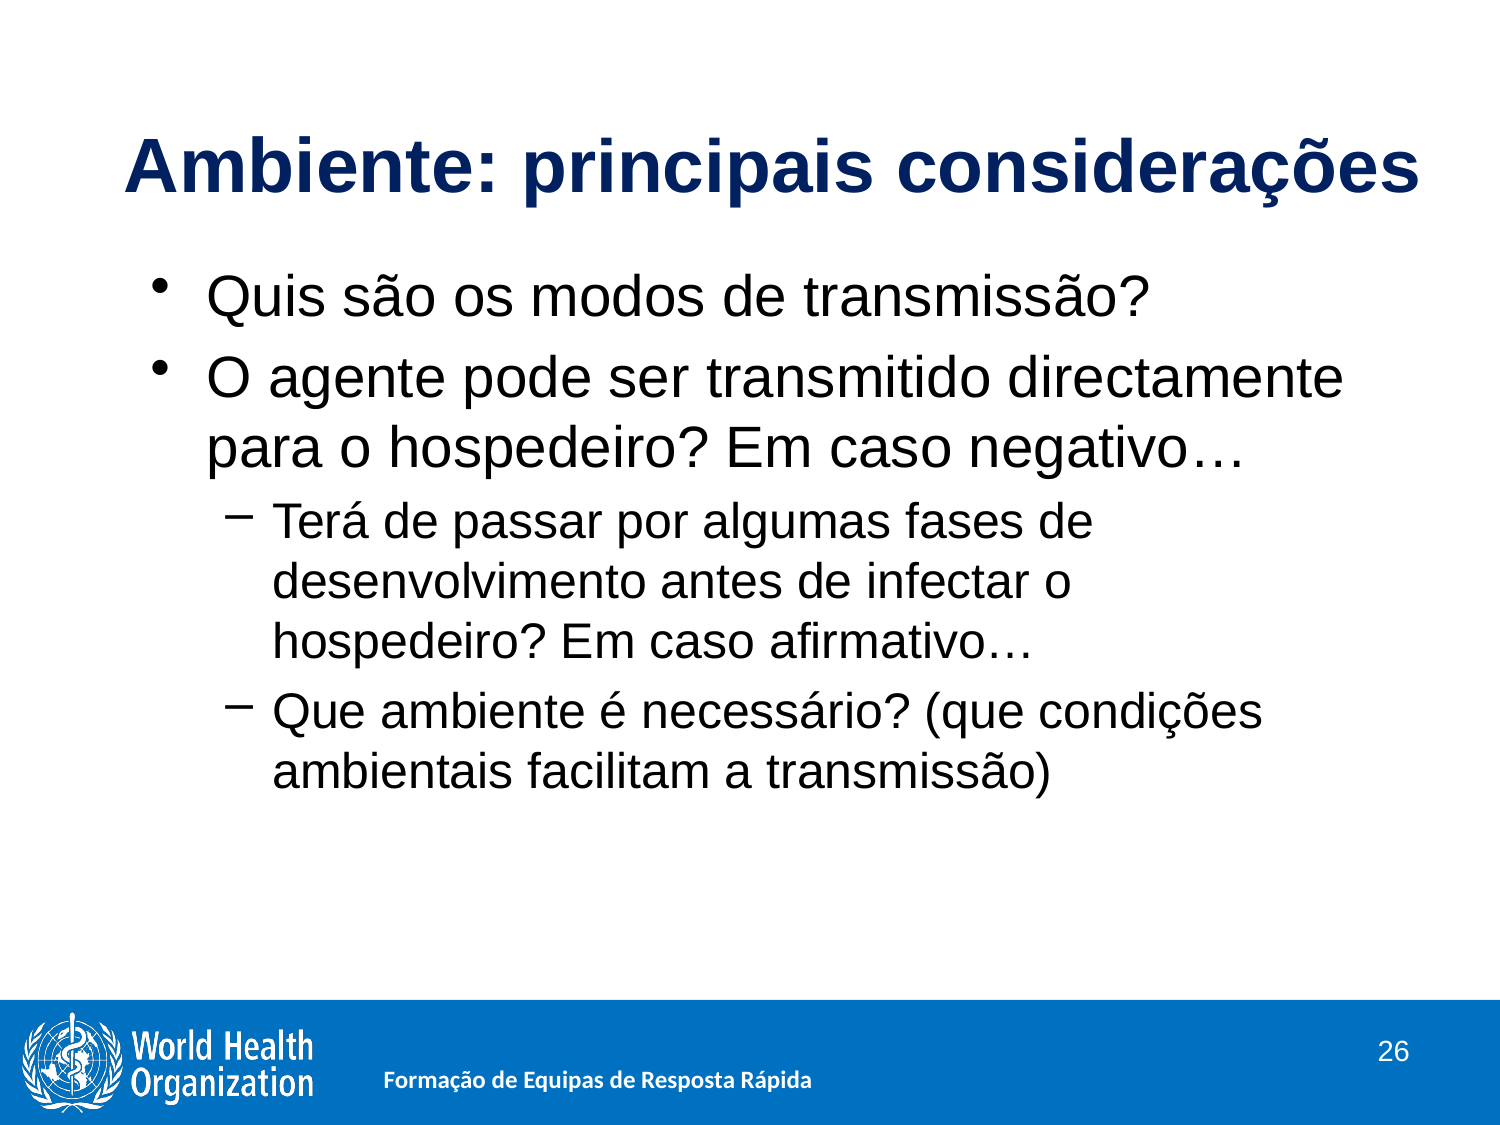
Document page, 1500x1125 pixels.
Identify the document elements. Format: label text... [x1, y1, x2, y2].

title Ambiente: principais considerações [74, 103, 1471, 221]
slide_number 26 [1074, 1024, 1425, 1103]
text_box Quis são os modos de transmissão? O agente pode ser transmitido directamente para o hospedeiro? Em caso negativo… Terá de passar por algumas fases de desenvolvimento antes de infectar o hospedeiro? Em caso afirmativo… Que ambiente é necessário? (que condições ambientais facilitam a transmissão) [135, 250, 1365, 965]
picture [21, 1012, 313, 1113]
